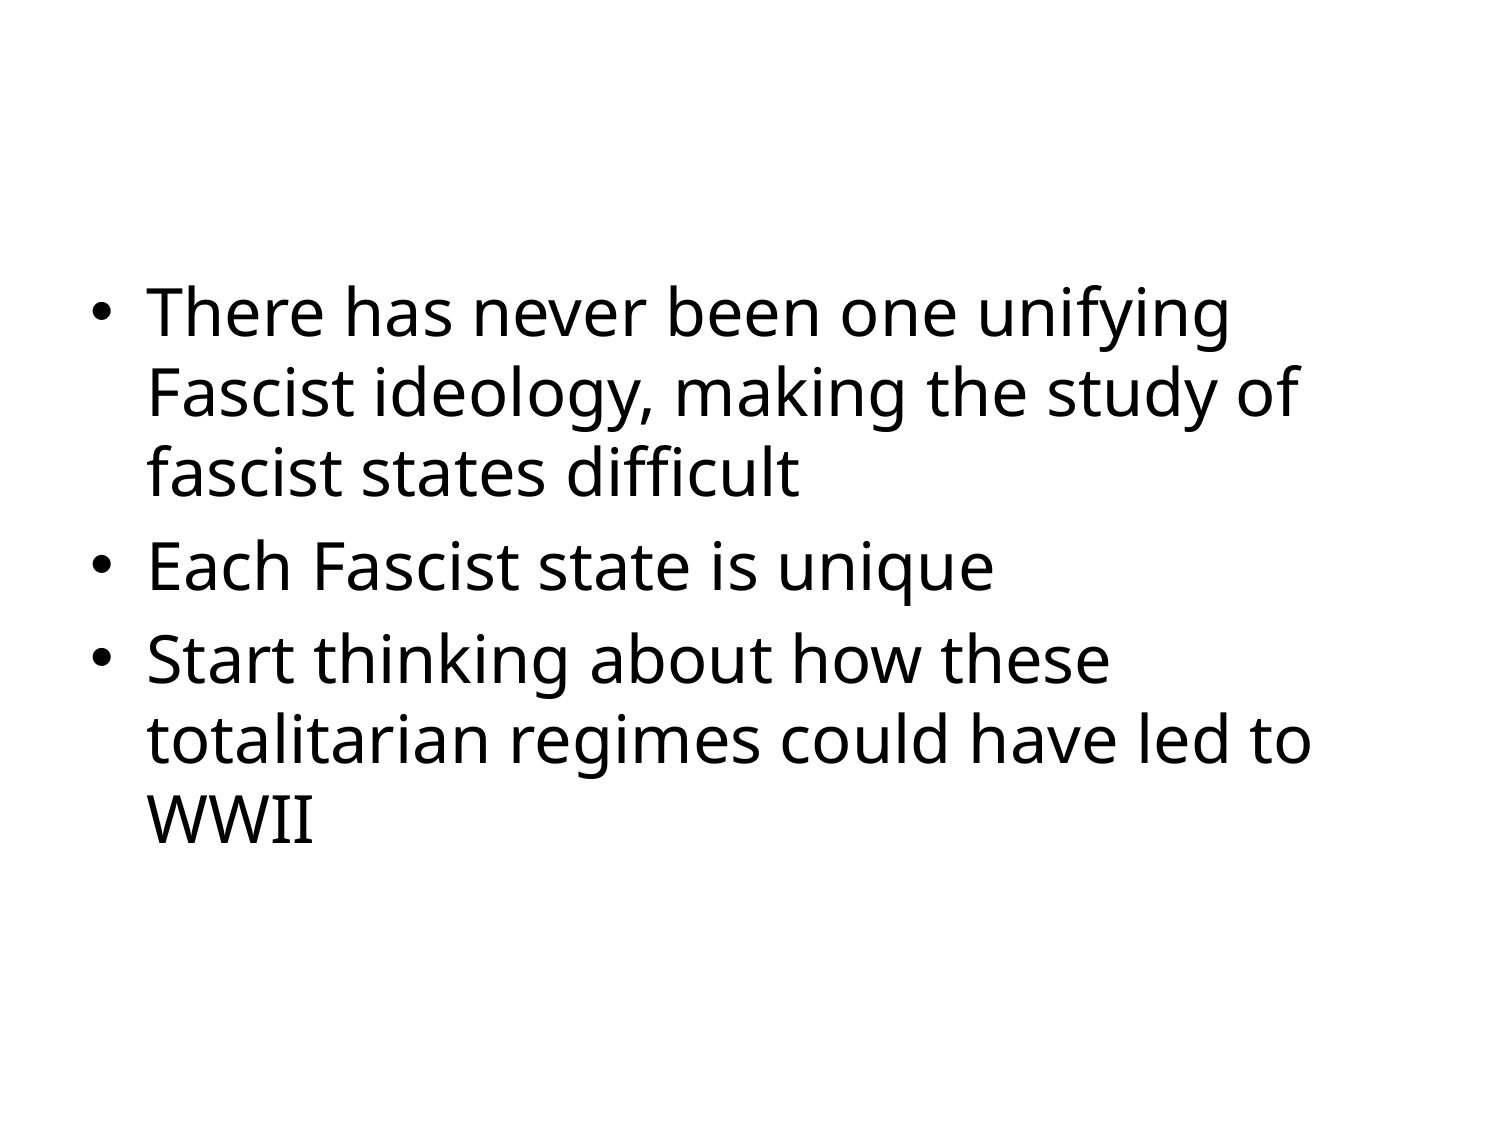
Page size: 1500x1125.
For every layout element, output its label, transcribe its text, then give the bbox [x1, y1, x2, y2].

list There has never been one unifying Fascist ideology, making the study of fascist states difficult Each Fascist state is unique Start thinking about how these totalitarian regimes could have led to WWII [75, 262, 1425, 1005]
